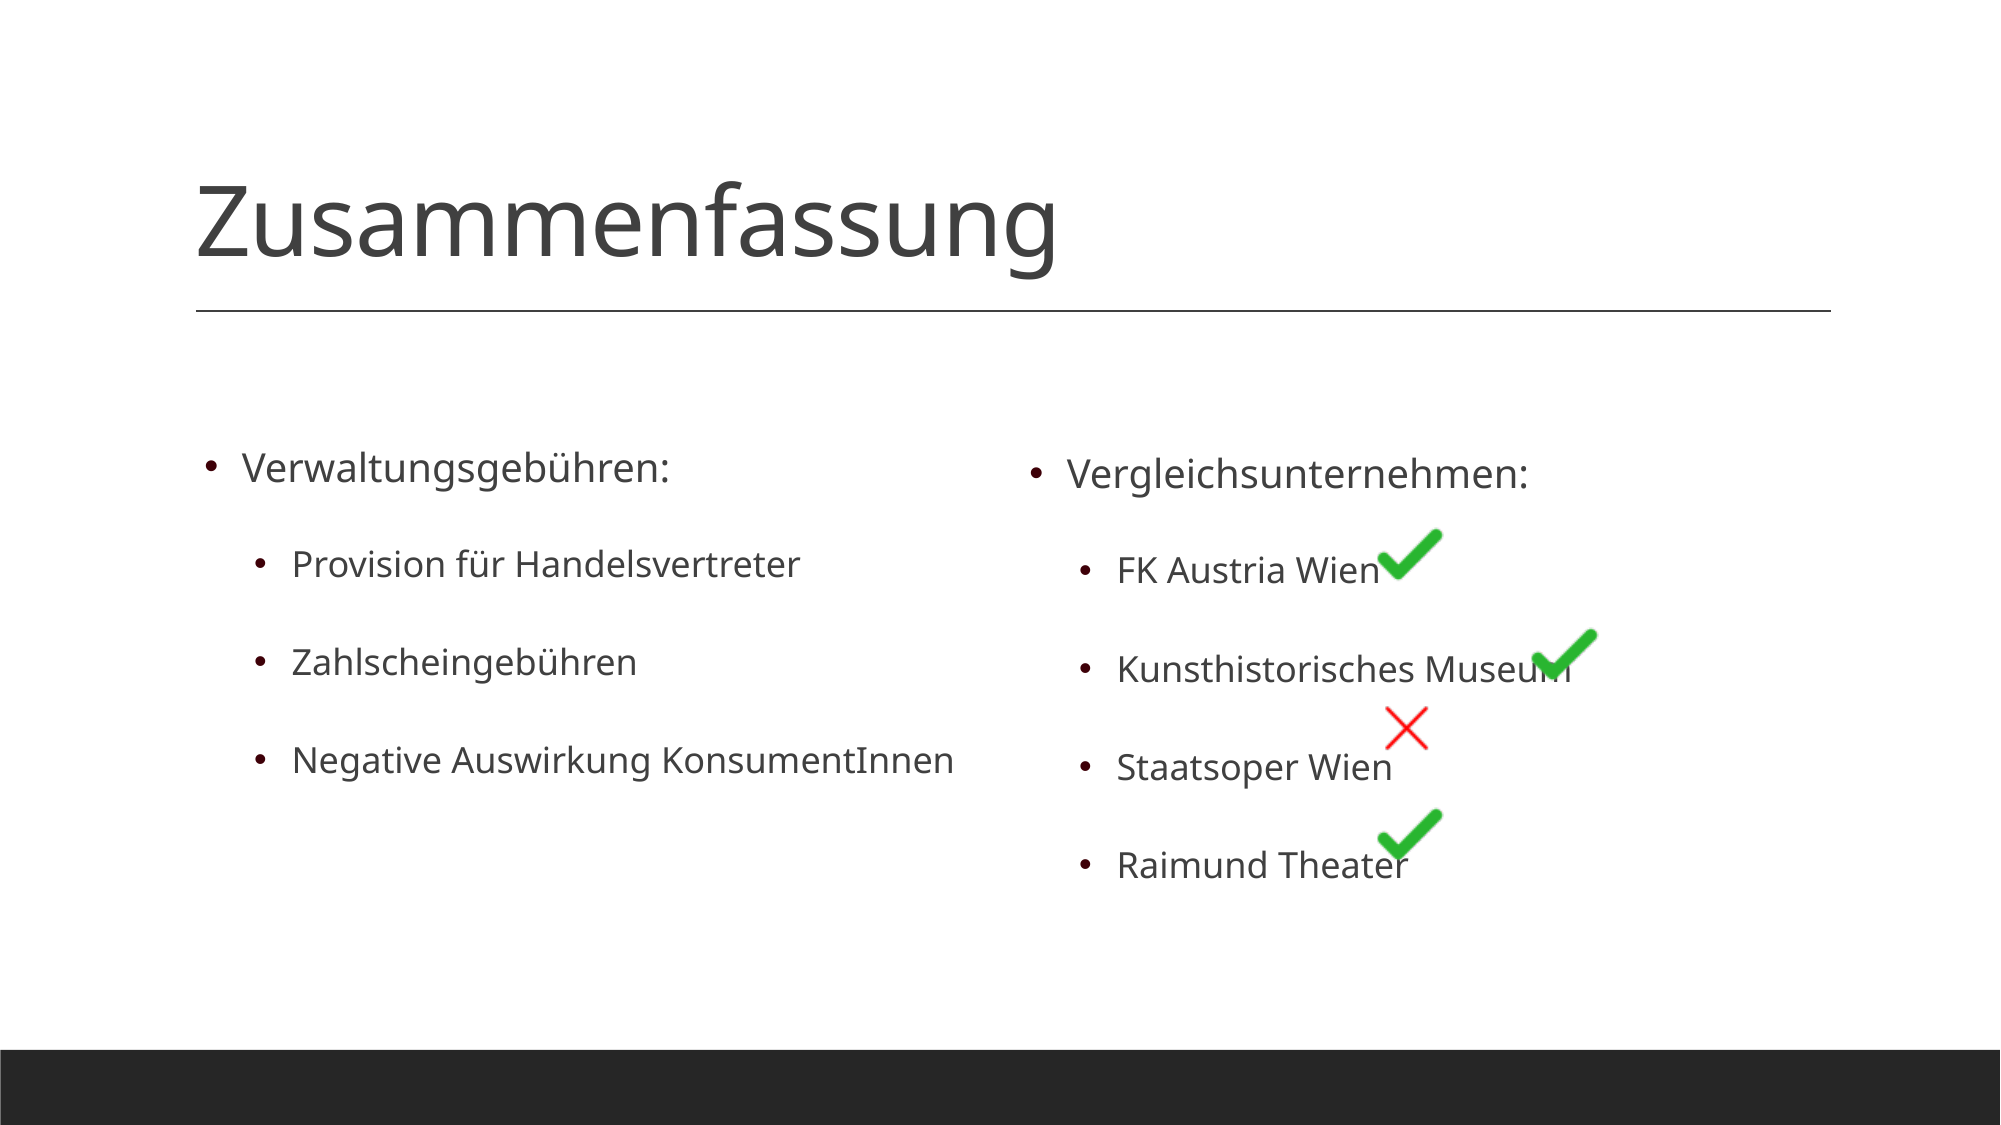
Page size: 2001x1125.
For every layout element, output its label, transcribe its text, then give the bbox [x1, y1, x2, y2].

list Verwaltungsgebühren: Provision für Handelsvertreter Zahlscheingebühren Negative Auswirkung KonsumentInnen Vergleichsunternehmen: FK Austria Wien Kunsthistorisches Museum Staatsoper Wien Raimund Theater [180, 345, 1830, 963]
title Zusammenfassung [180, 47, 1830, 285]
picture [1380, 702, 1433, 755]
picture [1375, 520, 1448, 590]
picture [1375, 799, 1448, 870]
picture [1529, 619, 1602, 689]
